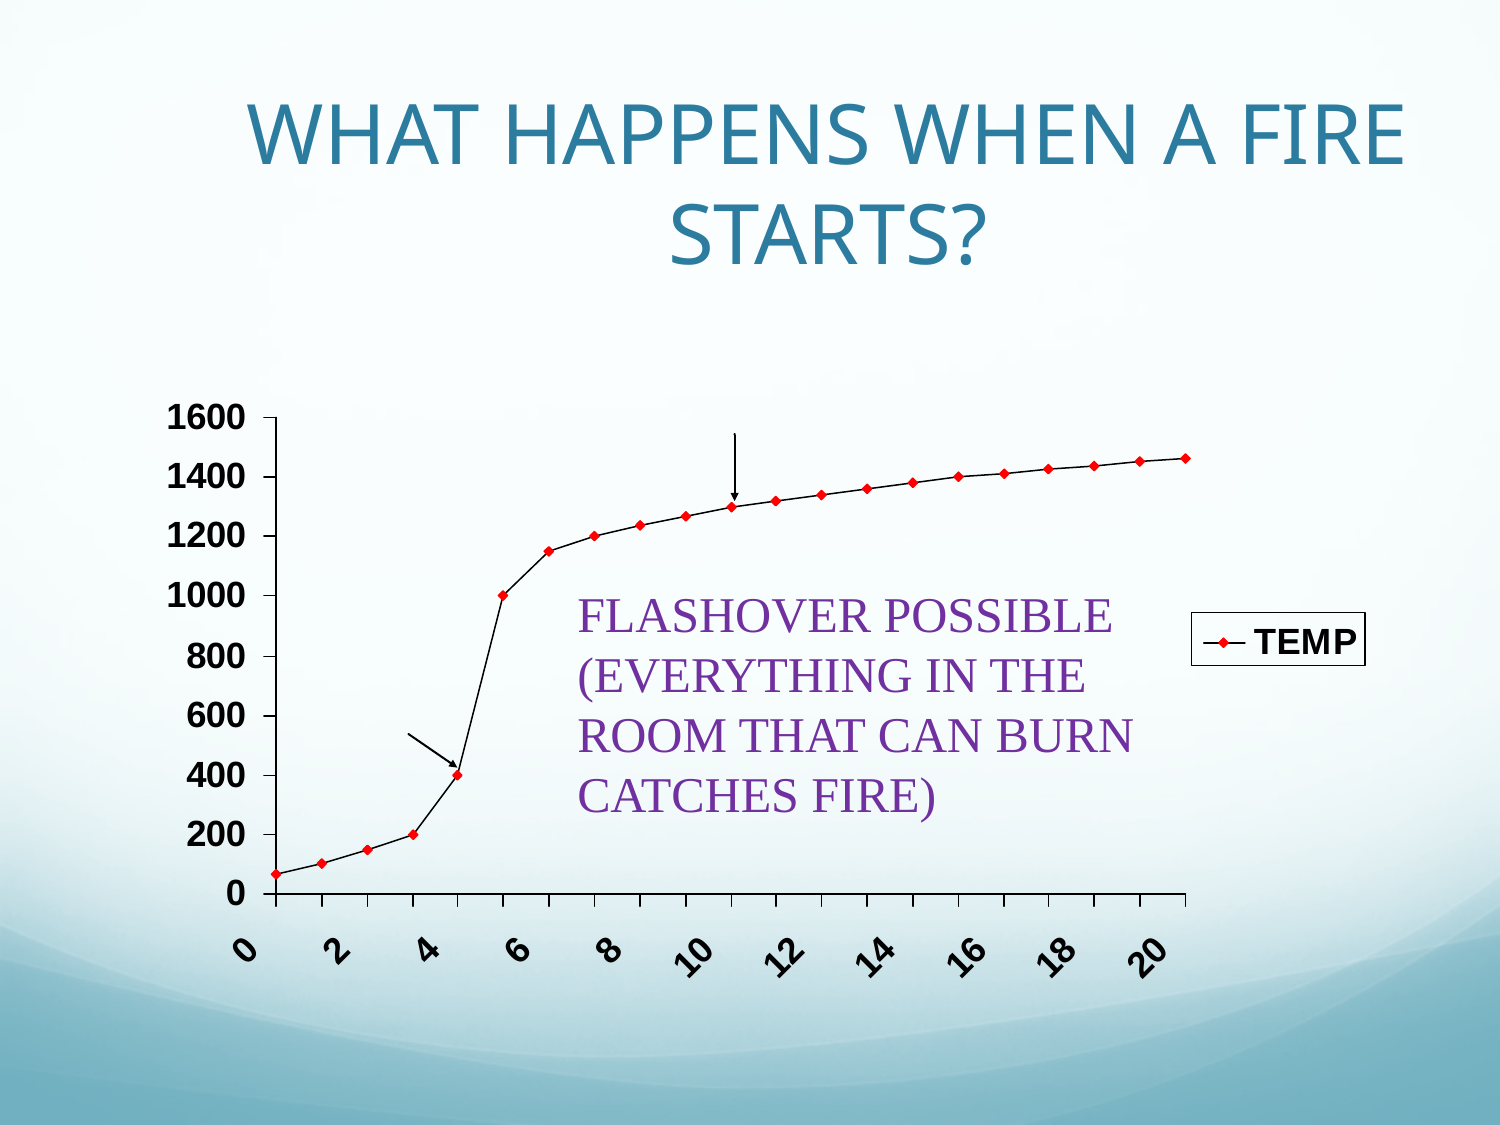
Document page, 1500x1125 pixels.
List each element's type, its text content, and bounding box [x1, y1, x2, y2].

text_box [136, 361, 1385, 1022]
title WHAT HAPPENS WHEN A FIRE STARTS? [188, 101, 1468, 289]
